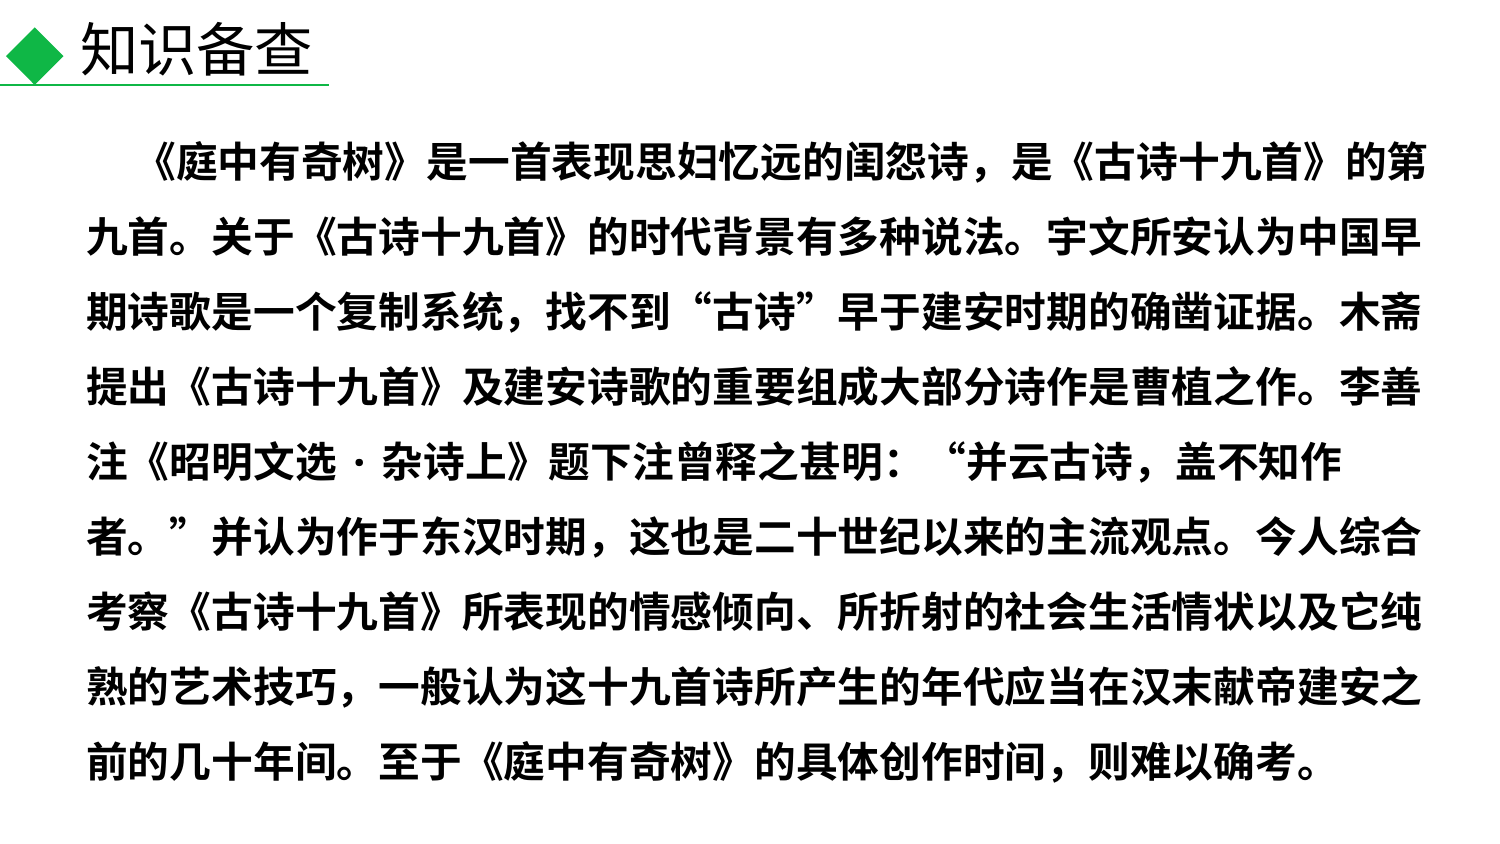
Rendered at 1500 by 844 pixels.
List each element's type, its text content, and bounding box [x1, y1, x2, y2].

text_box 《庭中有奇树》是一首表现思妇忆远的闺怨诗，是《古诗十九首》的第九首。关于《古诗十九首》的时代背景有多种说法。宇文所安认为中国早期诗歌是一个复制系统，找不到“古诗”早于建安时期的确凿证据。木斋提出《古诗十九首》及建安诗歌的重要组成大部分诗作是曹植之作。李善注《昭明文选·杂诗上》题下注曾释之甚明：“并云古诗，盖不知作者。”并认为作于东汉时期，这也是二十世纪以来的主流观点。今人综合考察《古诗十九首》所表现的情感倾向、所折射的社会生活情状以及它纯熟的艺术技巧，一般认为这十九首诗所产生的年代应当在汉末献帝建安之前的几十年间。至于《庭中有奇树》的具体创作时间，则难以确考。 [71, 103, 1454, 794]
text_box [0, 5, 330, 92]
